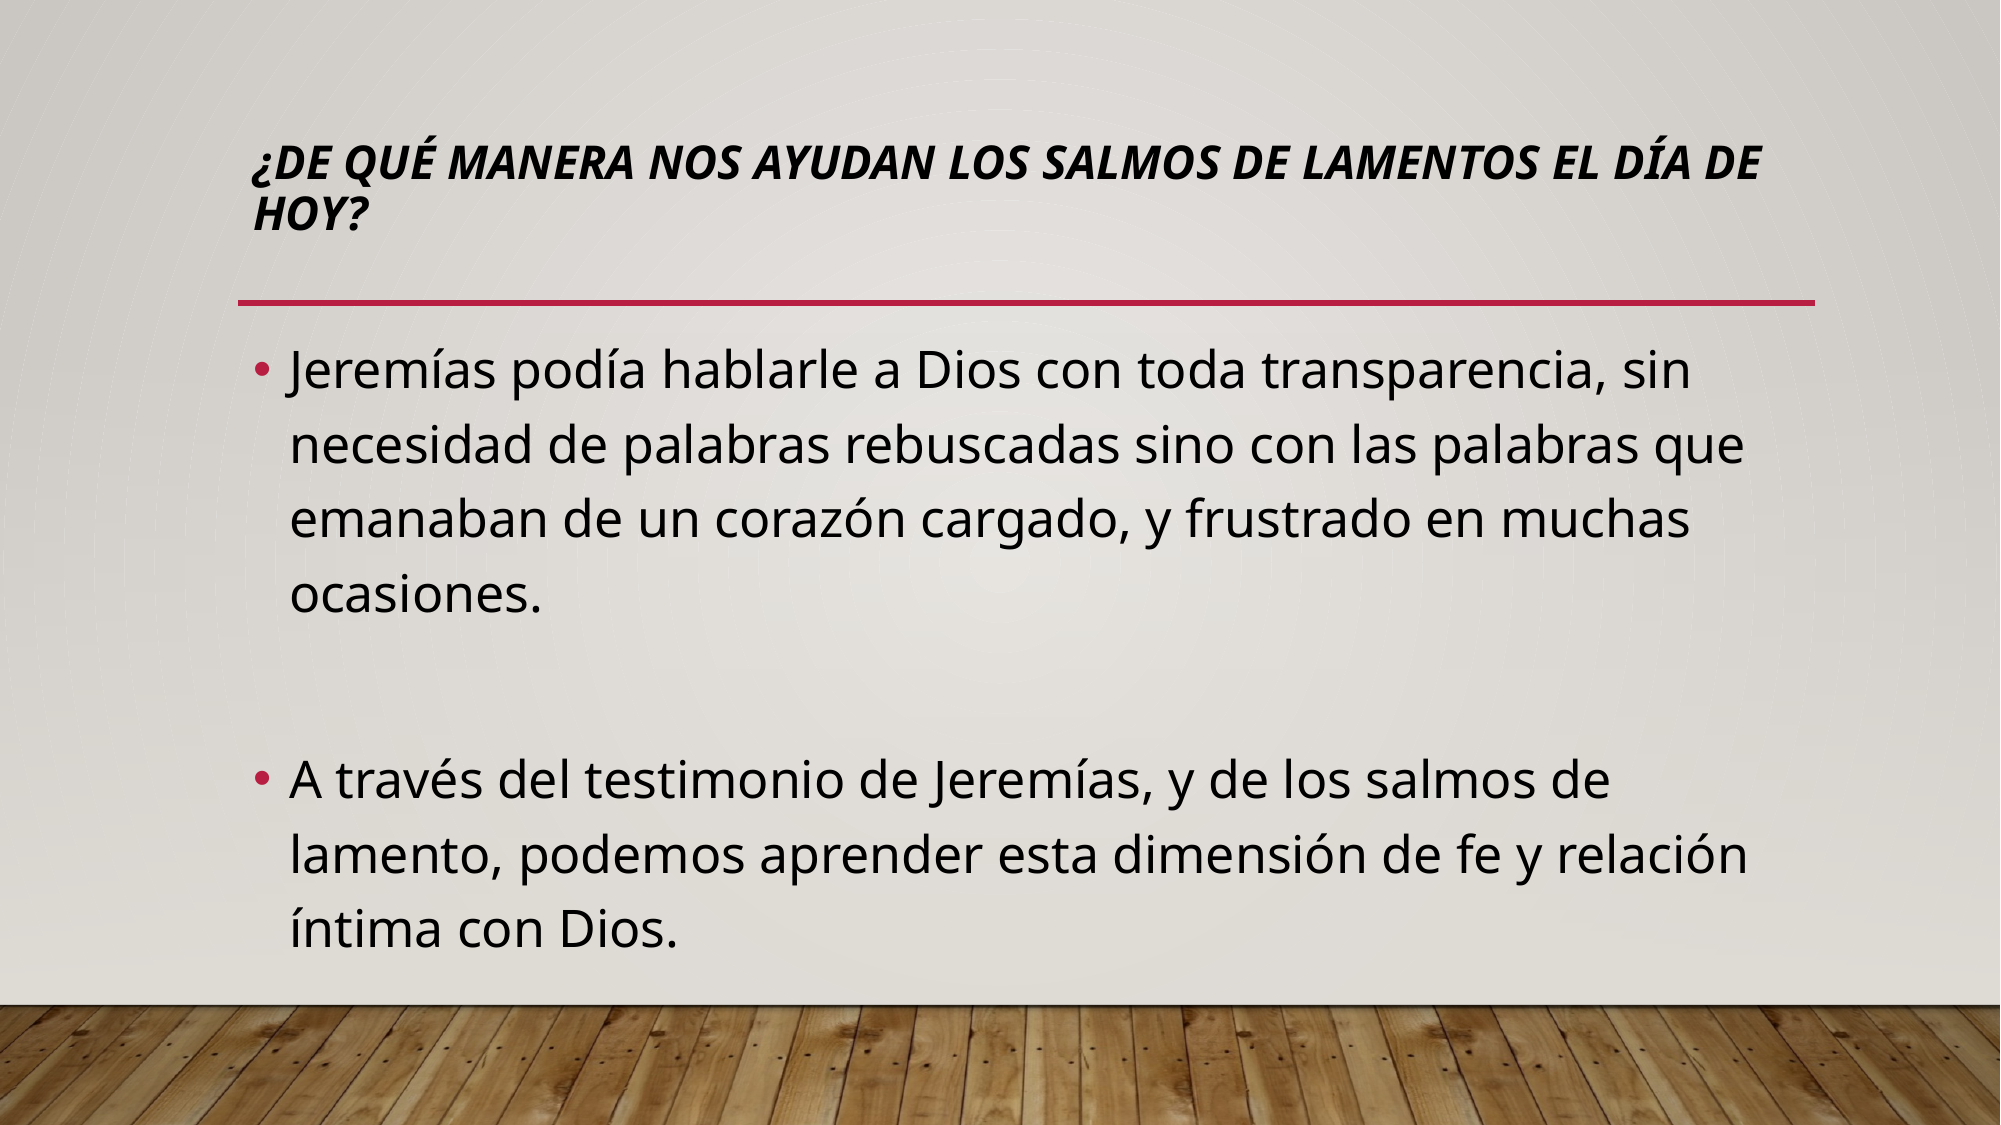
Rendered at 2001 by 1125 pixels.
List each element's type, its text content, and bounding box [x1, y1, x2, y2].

list Jeremías podía hablarle a Dios con toda transparencia, sin necesidad de palabras rebuscadas sino con las palabras que emanaban de un corazón cargado, y frustrado en muchas ocasiones. A través del testimonio de Jeremías, y de los salmos de lamento, podemos aprender esta dimensión de fe y relación íntima con Dios. [238, 317, 1814, 973]
title ¿De qué manera nos ayudan los salmos de lamentos el día de hoy? [238, 131, 1814, 305]
picture [0, 1005, 2000, 1125]
